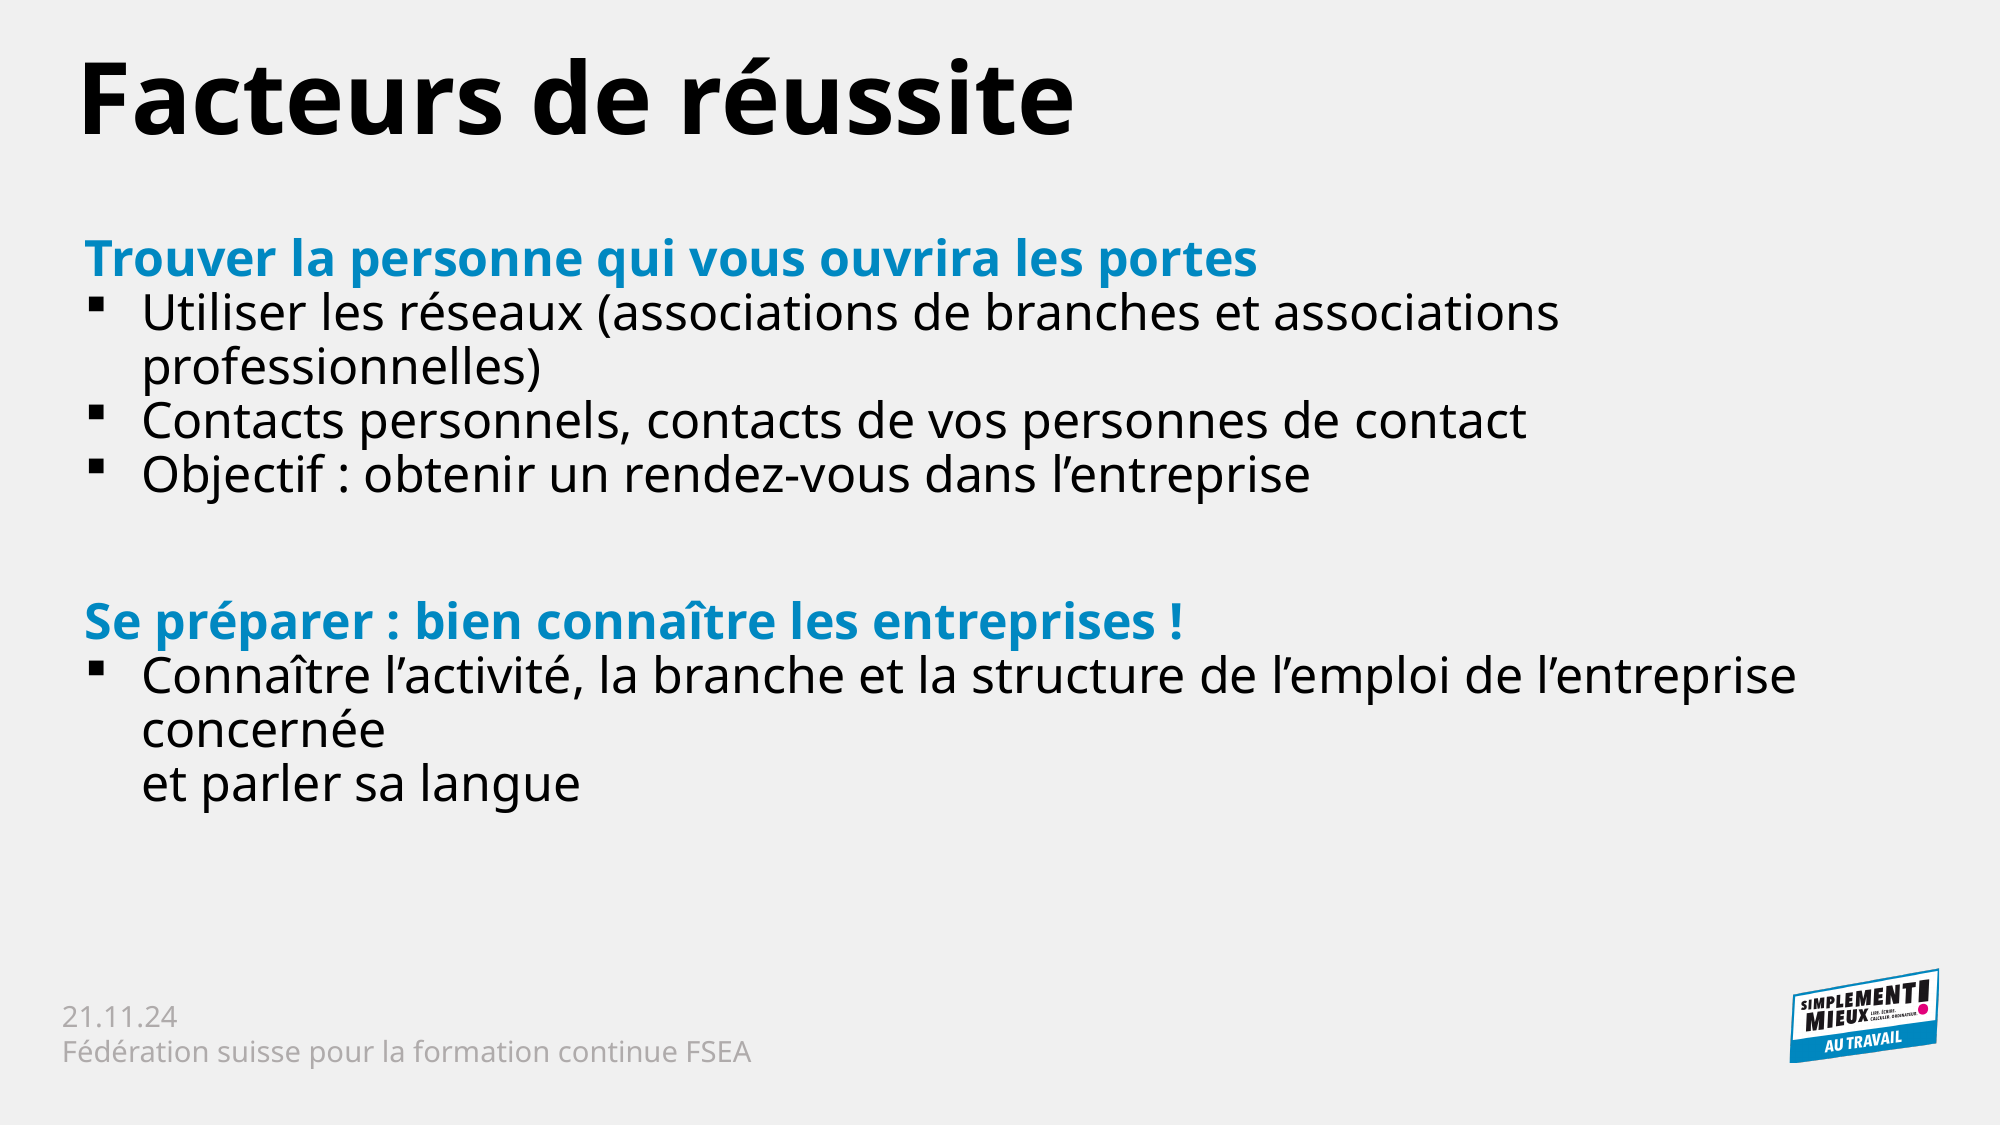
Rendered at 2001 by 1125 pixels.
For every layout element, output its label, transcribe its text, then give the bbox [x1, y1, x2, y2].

text_box Facteurs de réussite [44, 25, 1923, 179]
text_box Trouver la personne qui vous ouvrira les portes Utiliser les réseaux (associations de branches et associations professionnelles) Contacts personnels, contacts de vos personnes de contact Objectif : obtenir un rendez-vous dans l’entreprise Se préparer : bien connaître les entreprises ! Connaître l’activité, la branche et la structure de l’emploi de l’entreprise concernée et parler sa langue [44, 225, 1940, 958]
